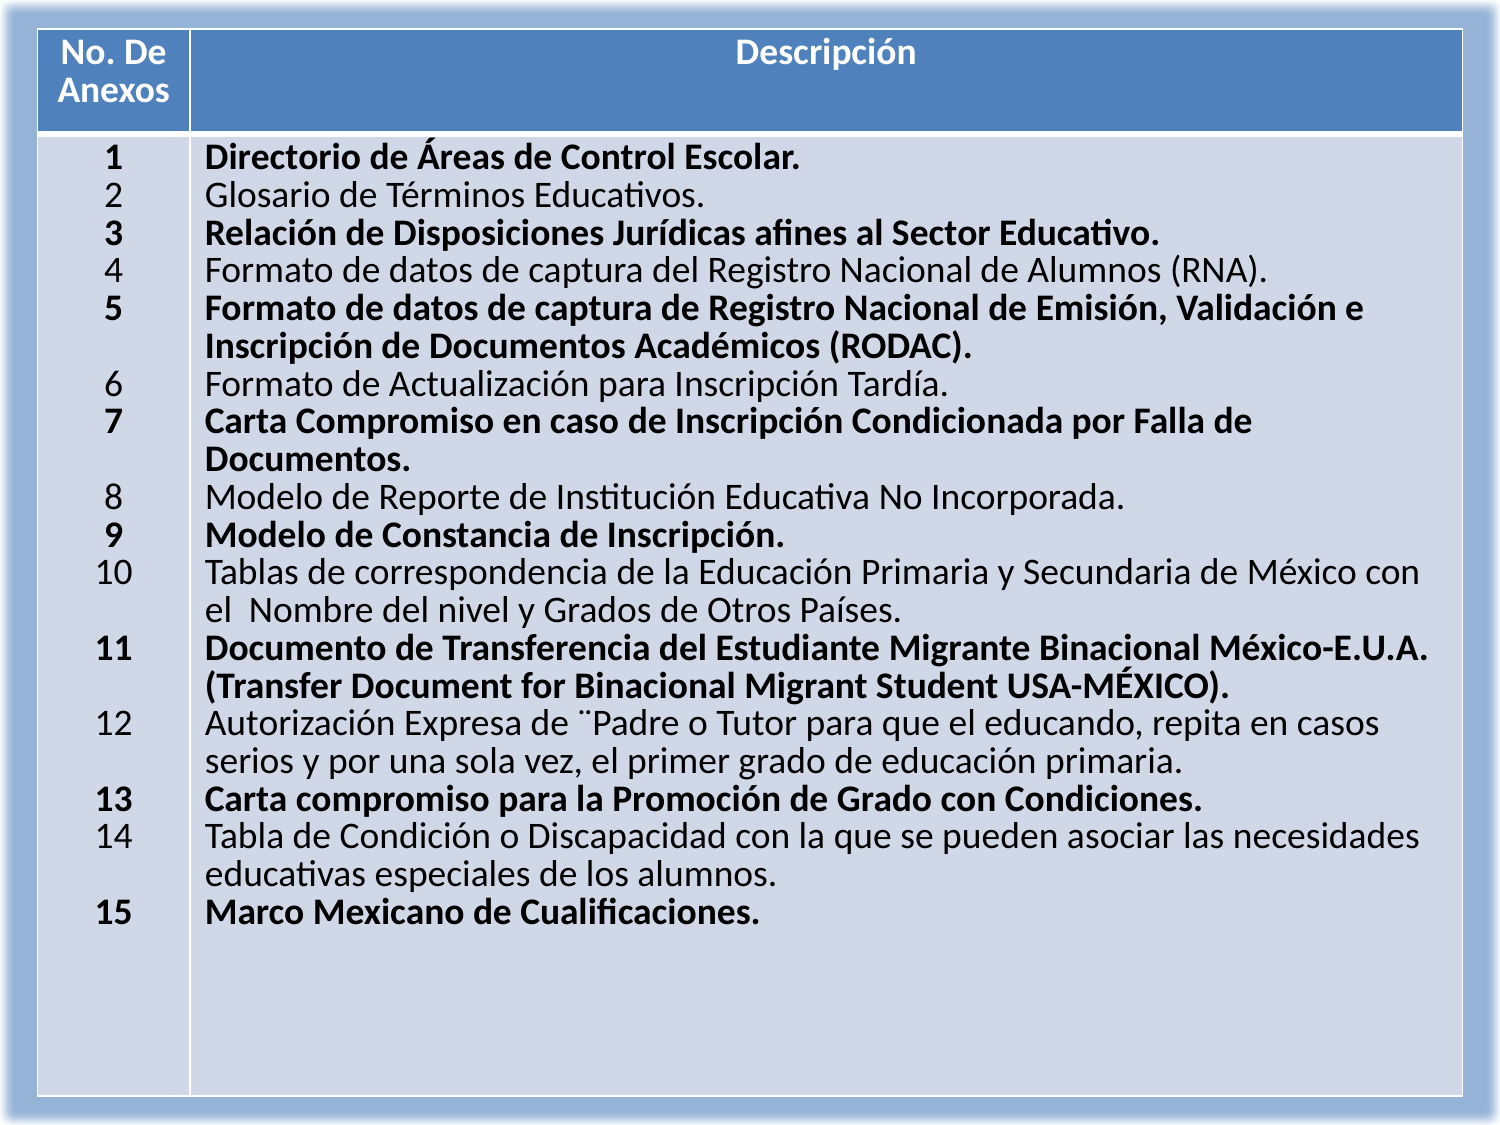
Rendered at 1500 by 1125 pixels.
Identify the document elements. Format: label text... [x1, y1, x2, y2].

table_header Descripción [191, 30, 1462, 131]
table_cell 1 2 3 4 5 6 7 8 9 10 11 12 13 14 15 [38, 137, 189, 1095]
table_header No. De Anexos [38, 30, 189, 131]
table_cell Directorio de Áreas de Control Escolar. Glosario de Términos Educativos. Relación de Disposiciones Jurídicas afines al Sector Educativo. Formato de datos de captura del Registro Nacional de Alumnos (RNA). Formato de datos de captura de Registro Nacional de Emisión, Validación e Inscripción de Documentos Académicos (RODAC). Formato de Actualización para Inscripción Tardía. Carta Compromiso en caso de Inscripción Condicionada por Falla de Documentos. Modelo de Reporte de Institución Educativa No Incorporada. Modelo de Constancia de Inscripción. Tablas de correspondencia de la Educación Primaria y Secundaria de México con el Nombre del nivel y Grados de Otros Países. Documento de Transferencia del Estudiante Migrante Binacional México-E.U.A. (Transfer Document for Binacional Migrant Student USA-MÉXICO). Autorización Expresa de ¨Padre o Tutor para que el educando, repita en casos serios y por una sola vez, el primer grado de educación primaria. Carta compromiso para la Promoción de Grado con Condiciones. Tabla de Condición o Discapacidad con la que se pueden asociar las necesidades educativas especiales de los alumnos. Marco Mexicano de Cualificaciones. [191, 137, 1462, 1095]
text_box [14, 14, 1487, 1112]
